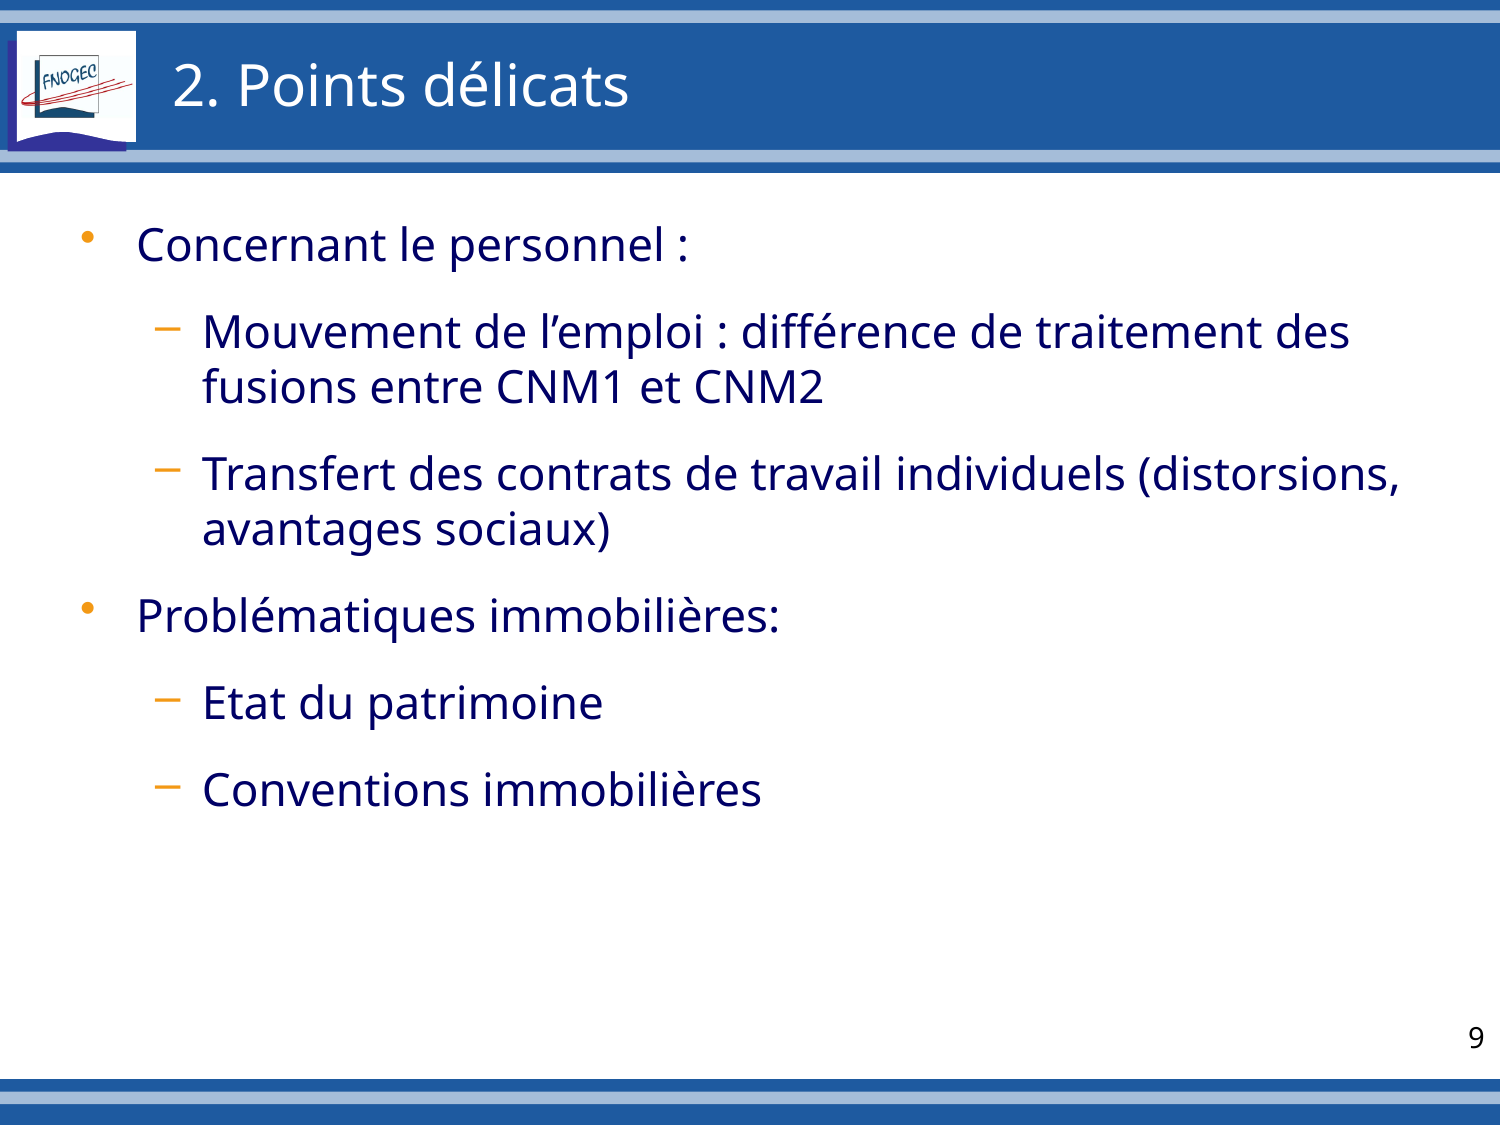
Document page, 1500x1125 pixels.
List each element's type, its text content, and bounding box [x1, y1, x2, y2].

list Concernant le personnel : Mouvement de l’emploi : différence de traitement des fusions entre CNM1 et CNM2 Transfert des contrats de travail individuels (distorsions, avantages sociaux) Problématiques immobilières: Etat du patrimoine Conventions immobilières [64, 207, 1436, 953]
slide_number 9 [1149, 1011, 1500, 1090]
title 2. Points délicats [157, 36, 1412, 130]
picture [18, 51, 136, 123]
